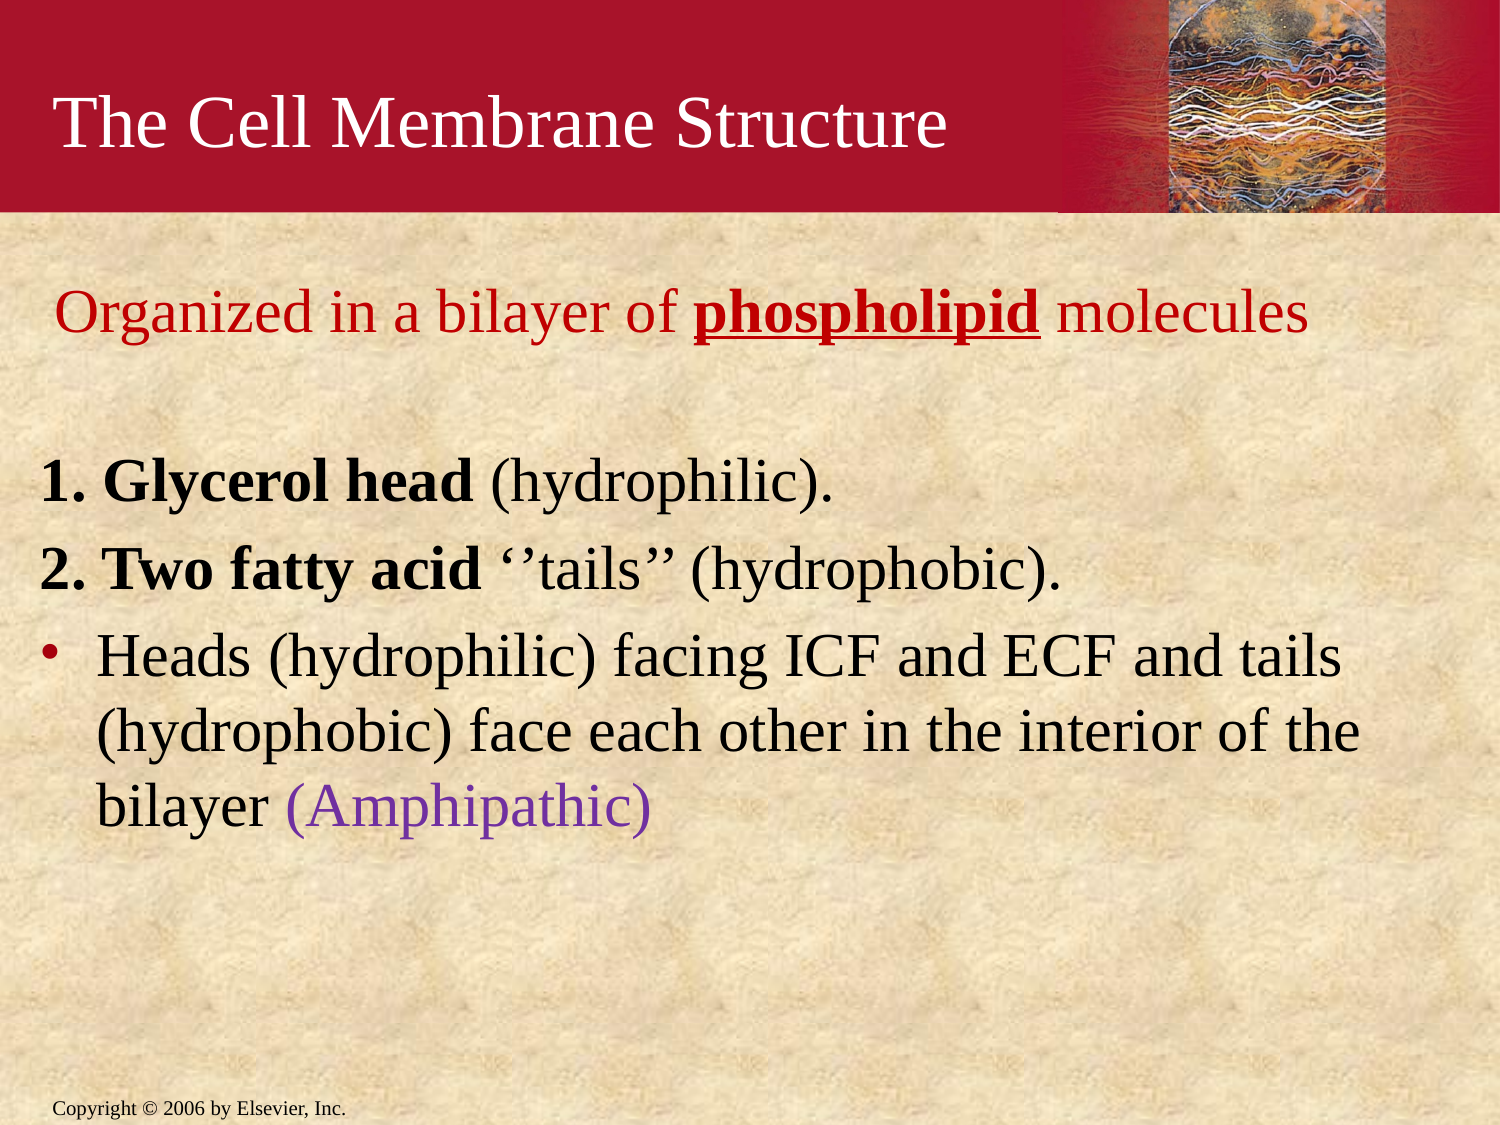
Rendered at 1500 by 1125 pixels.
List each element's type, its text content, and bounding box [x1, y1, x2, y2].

list Organized in a bilayer of phospholipid molecules 1. Glycerol head (hydrophilic). 2. Two fatty acid ‘’tails’’ (hydrophobic). Heads (hydrophilic) facing ICF and ECF and tails (hydrophobic) face each other in the interior of the bilayer (Amphipathic) [24, 262, 1488, 876]
title The Cell Membrane Structure [37, 112, 1201, 213]
picture [0, 0, 1500, 1125]
